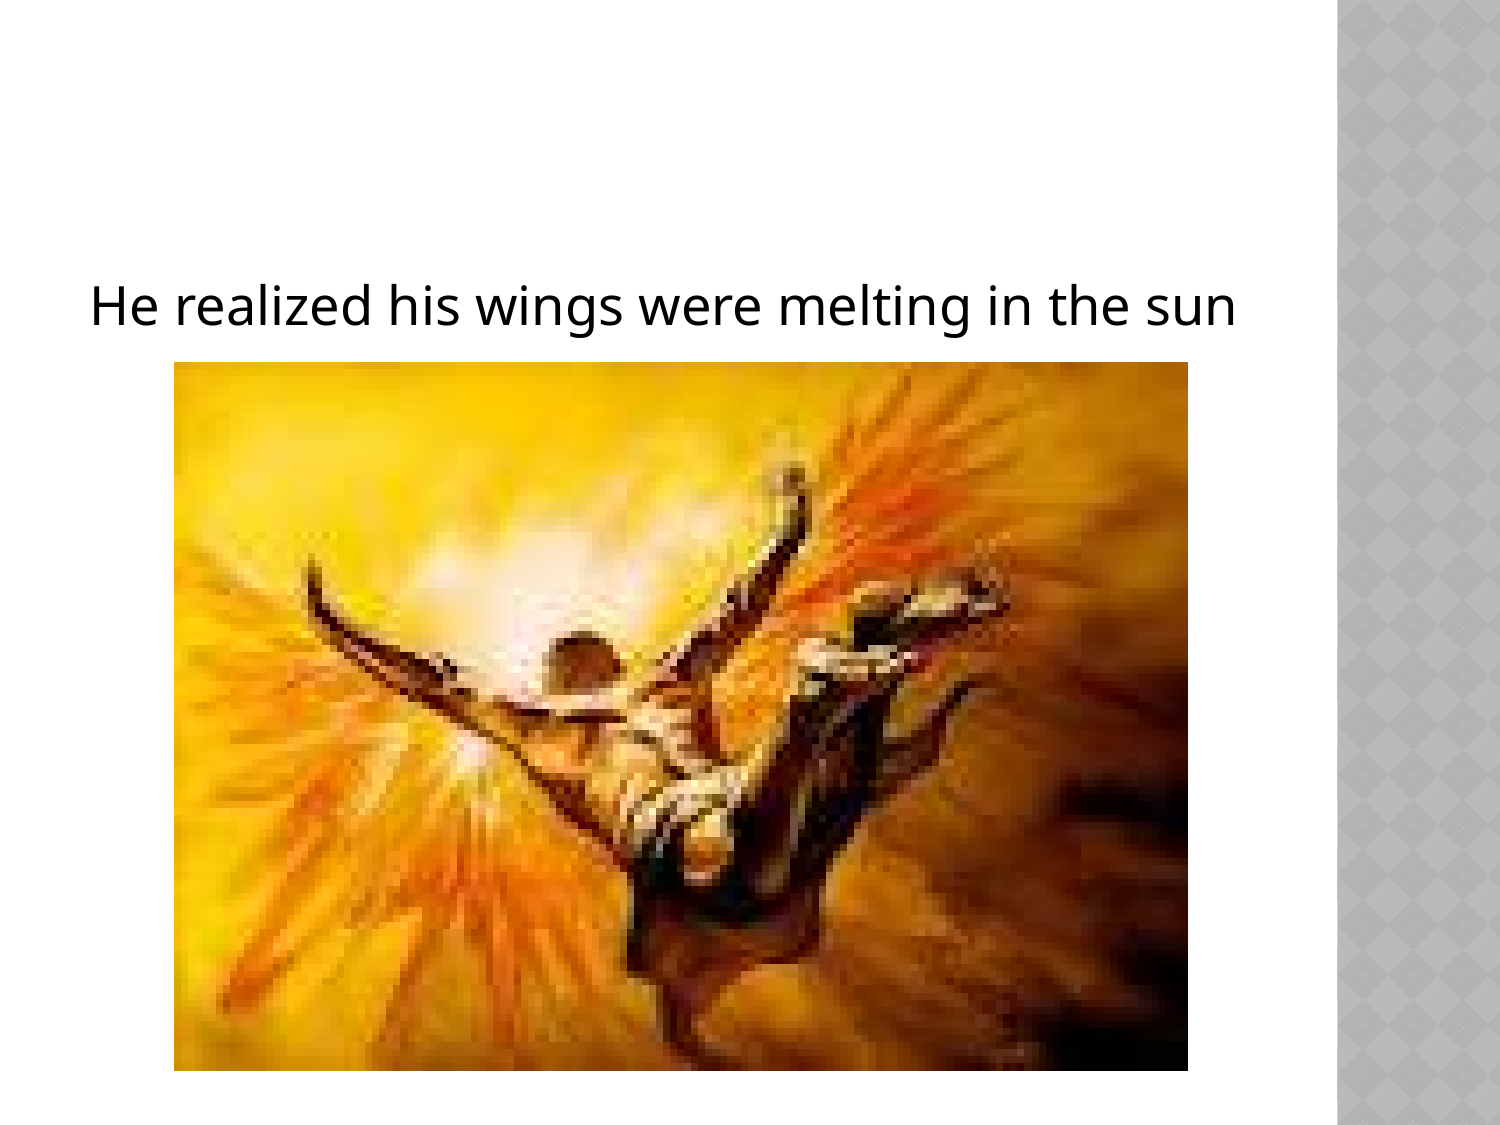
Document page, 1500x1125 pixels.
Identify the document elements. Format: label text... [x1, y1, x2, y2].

list He realized his wings were melting in the sun [75, 264, 1263, 1059]
picture [174, 361, 1188, 1071]
